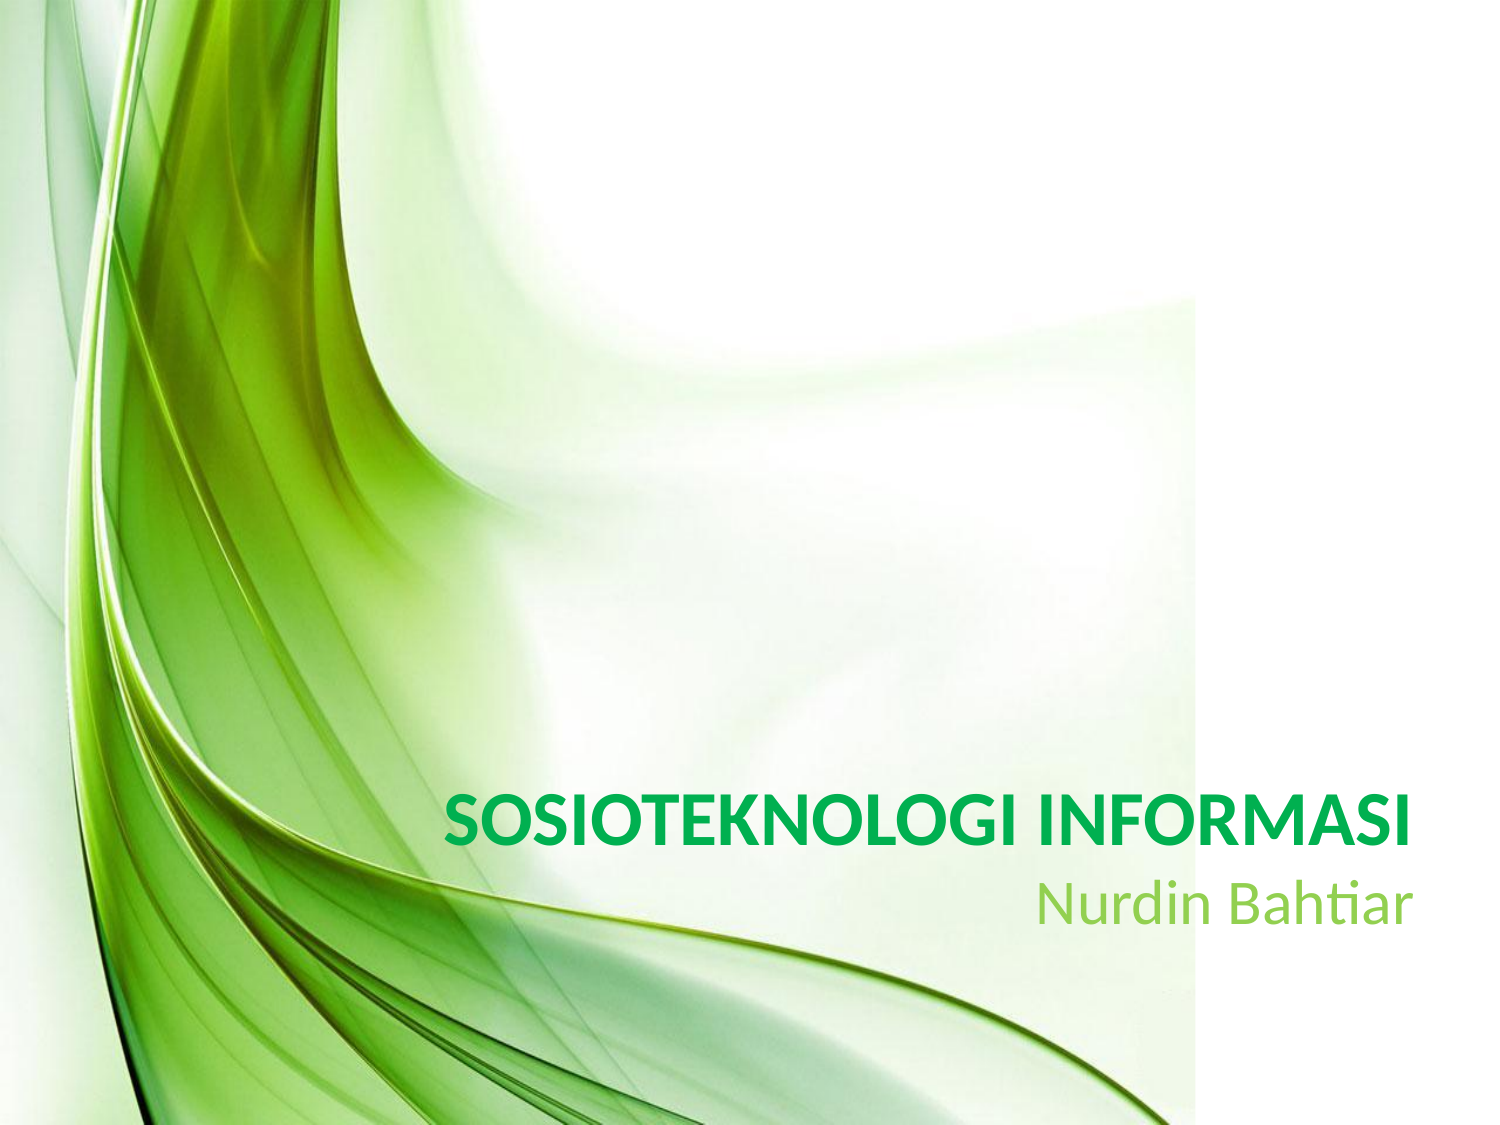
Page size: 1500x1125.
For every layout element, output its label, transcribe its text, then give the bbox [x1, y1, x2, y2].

picture [0, 0, 1196, 1125]
title SOSIOTEKNOLOGI INFORMASI Nurdin Bahtiar [304, 731, 1430, 973]
